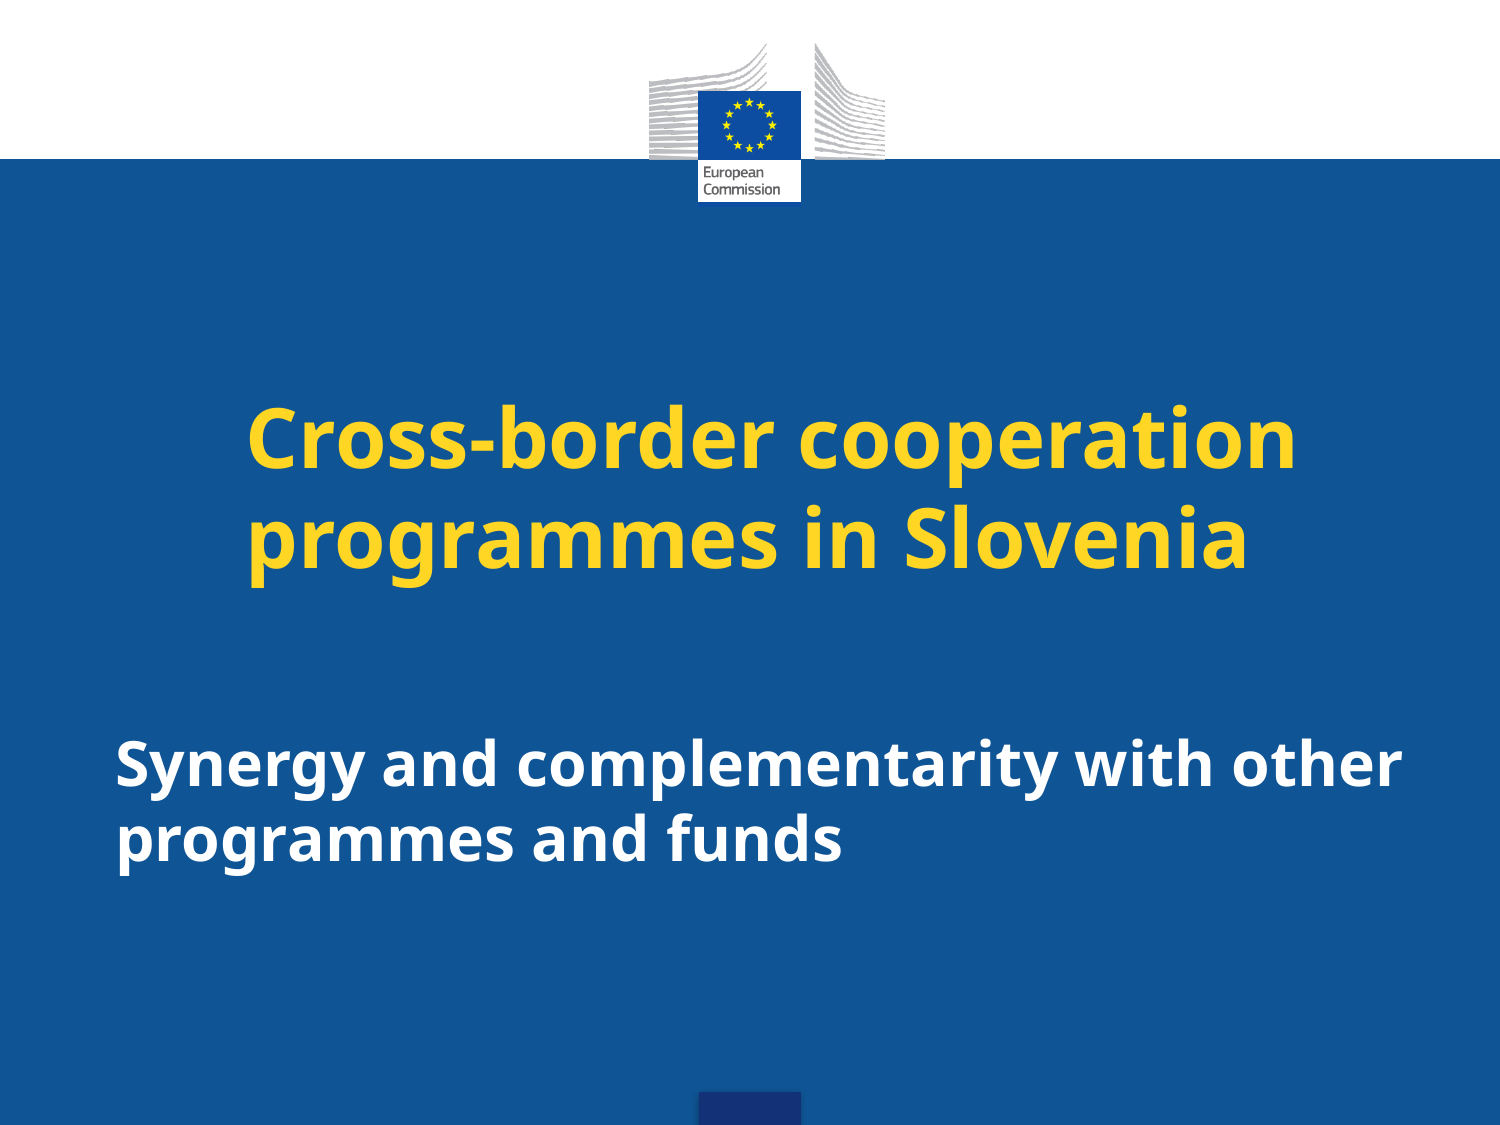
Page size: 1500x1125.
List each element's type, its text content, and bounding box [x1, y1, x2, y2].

subtitle Synergy and complementarity with other programmes and funds [100, 716, 1500, 894]
title Cross-border cooperation programmes in Slovenia [230, 420, 1483, 551]
